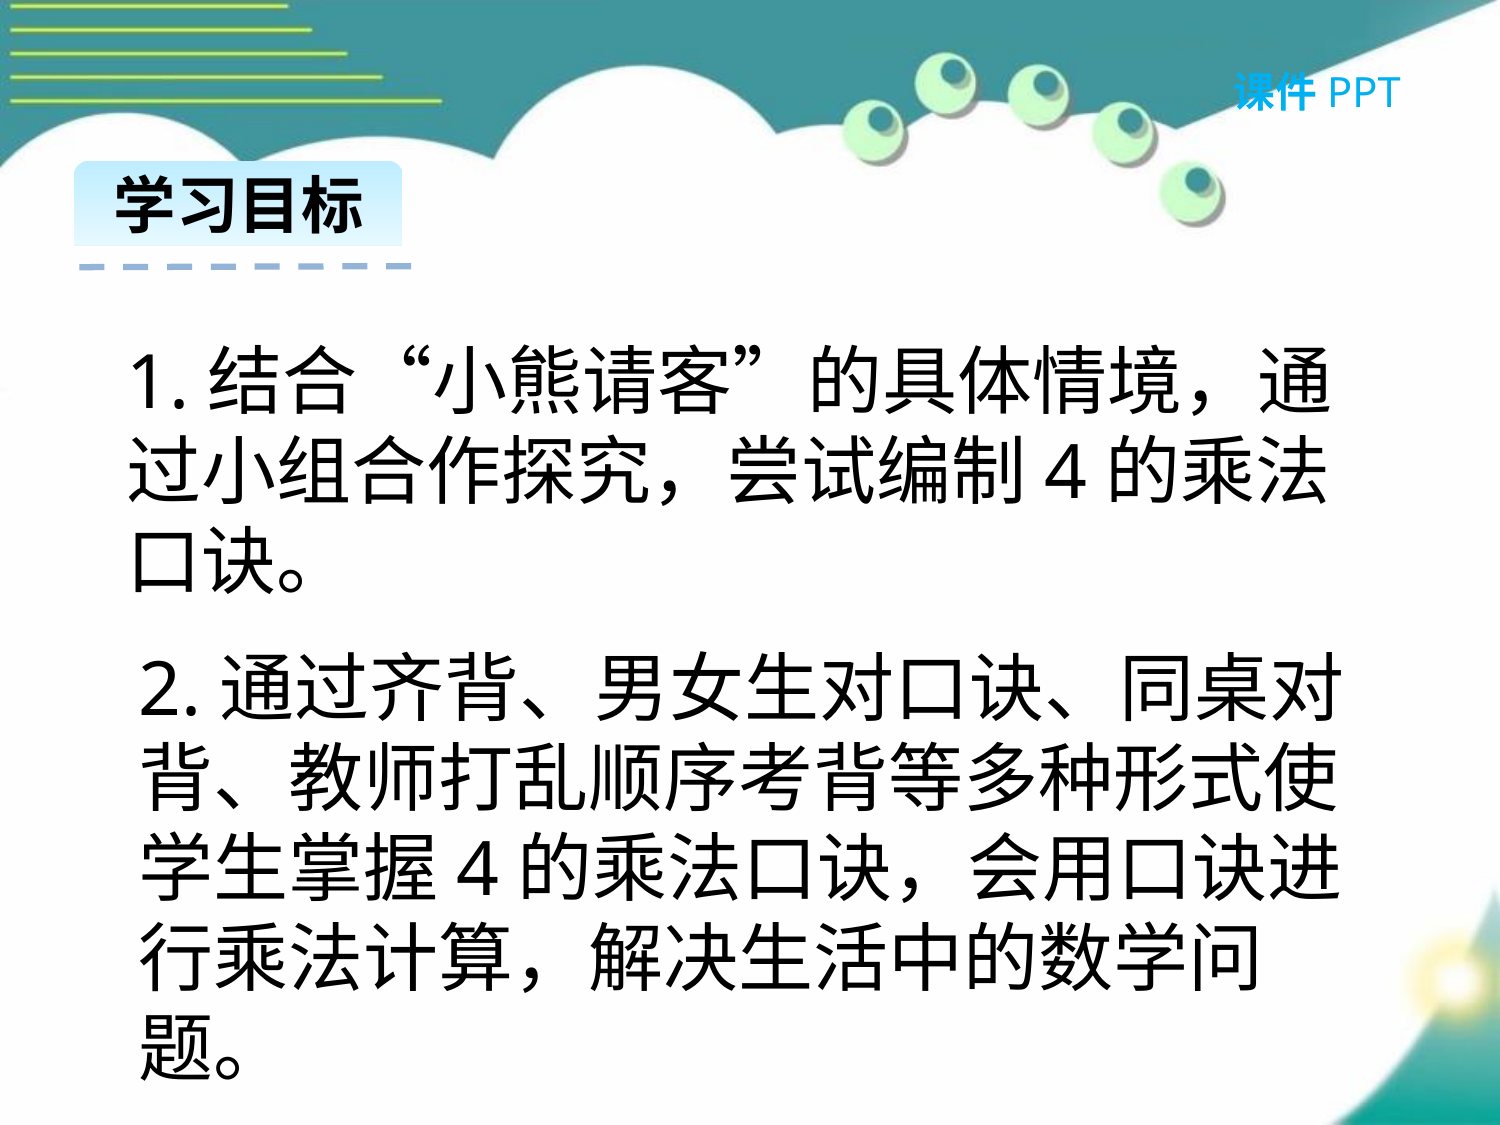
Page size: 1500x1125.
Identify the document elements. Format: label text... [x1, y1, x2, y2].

text_box 1.结合“小熊请客”的具体情境，通过小组合作探究，尝试编制4的乘法口诀。 [111, 326, 1364, 611]
text_box 学习目标 [74, 160, 403, 246]
text_box 2.通过齐背、男女生对口诀、同桌对背、教师打乱顺序考背等多种形式使学生掌握4的乘法口诀，会用口诀进行乘法计算，解决生活中的数学问题。 [123, 633, 1365, 1098]
picture [0, 0, 1500, 1125]
text_box 课件PPT [1218, 58, 1418, 124]
